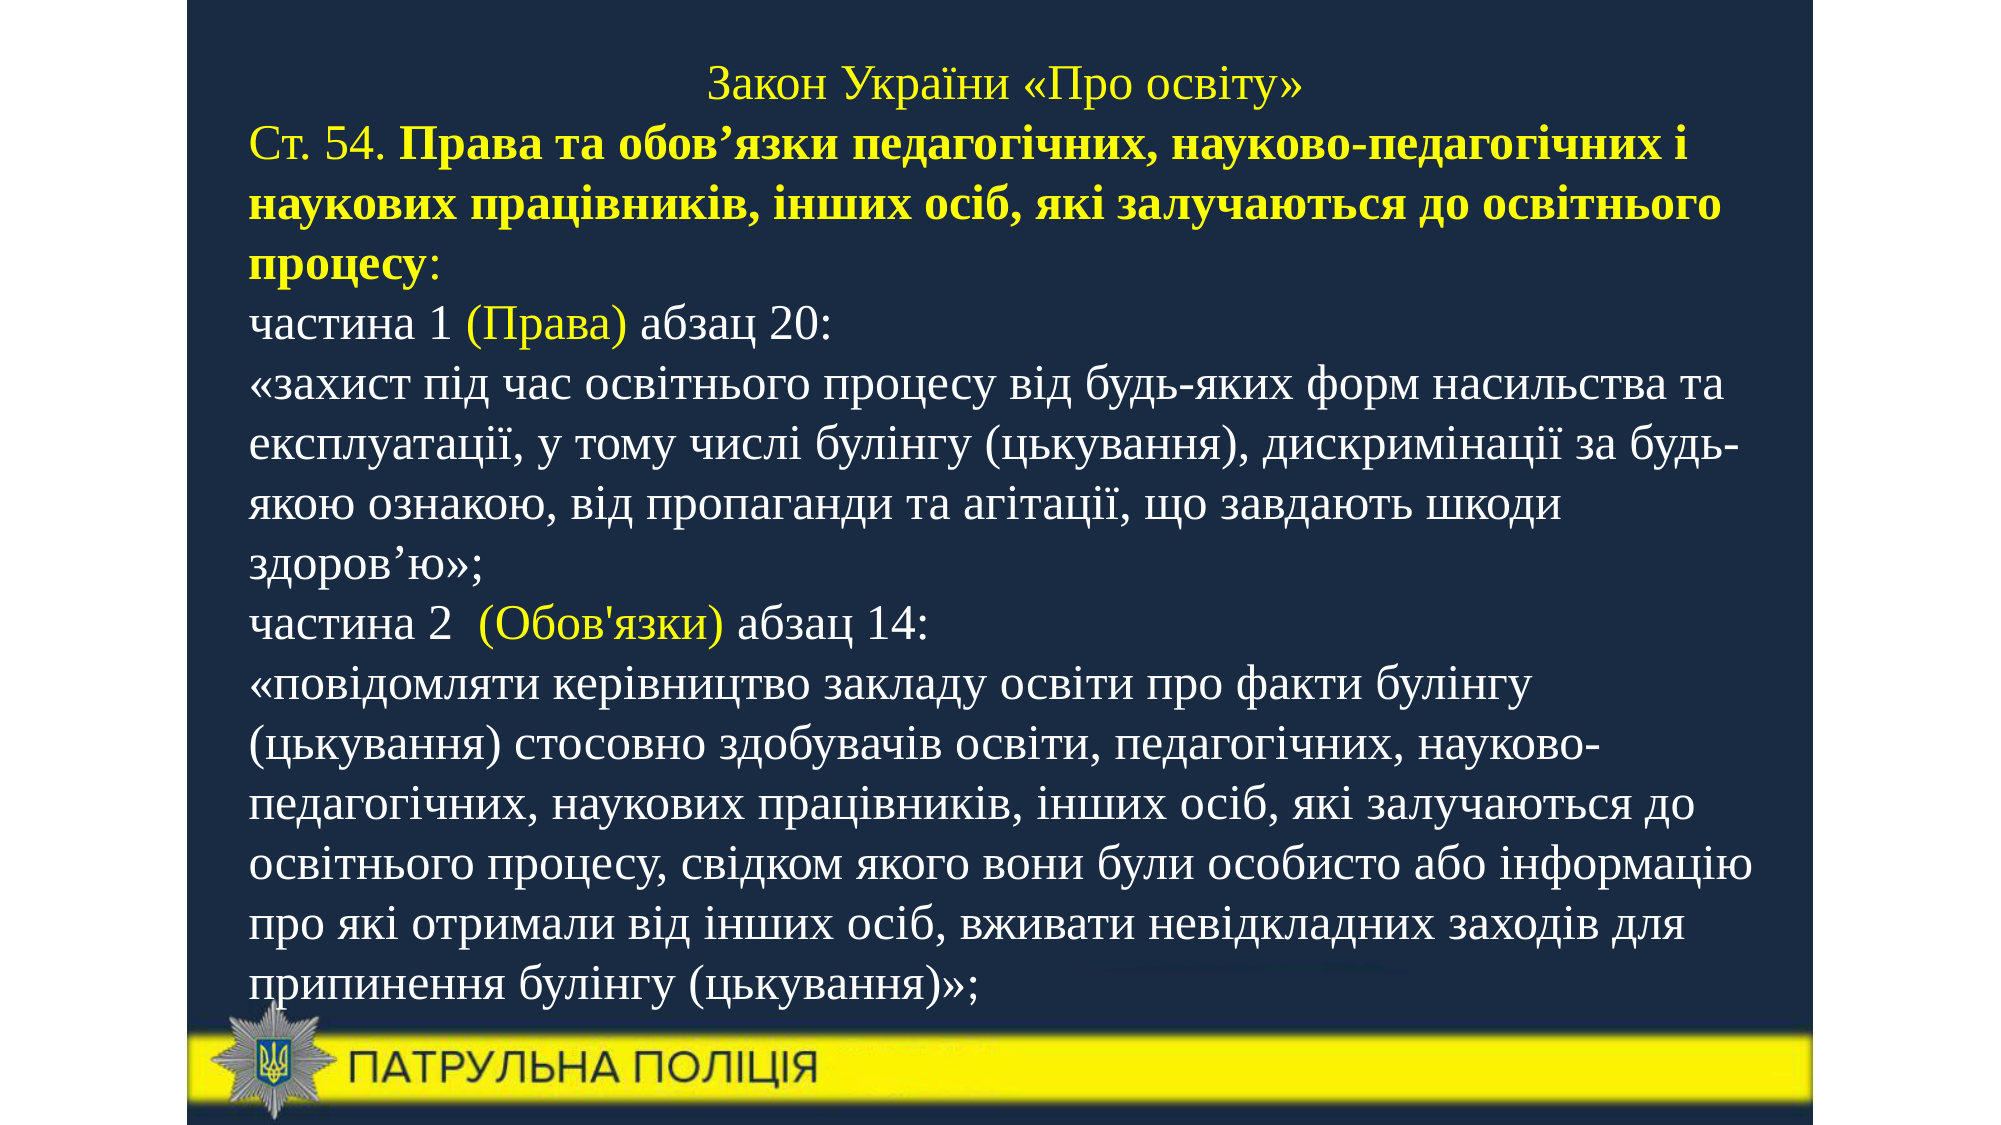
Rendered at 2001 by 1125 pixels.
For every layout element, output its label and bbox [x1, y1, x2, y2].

picture [187, 0, 1813, 1125]
